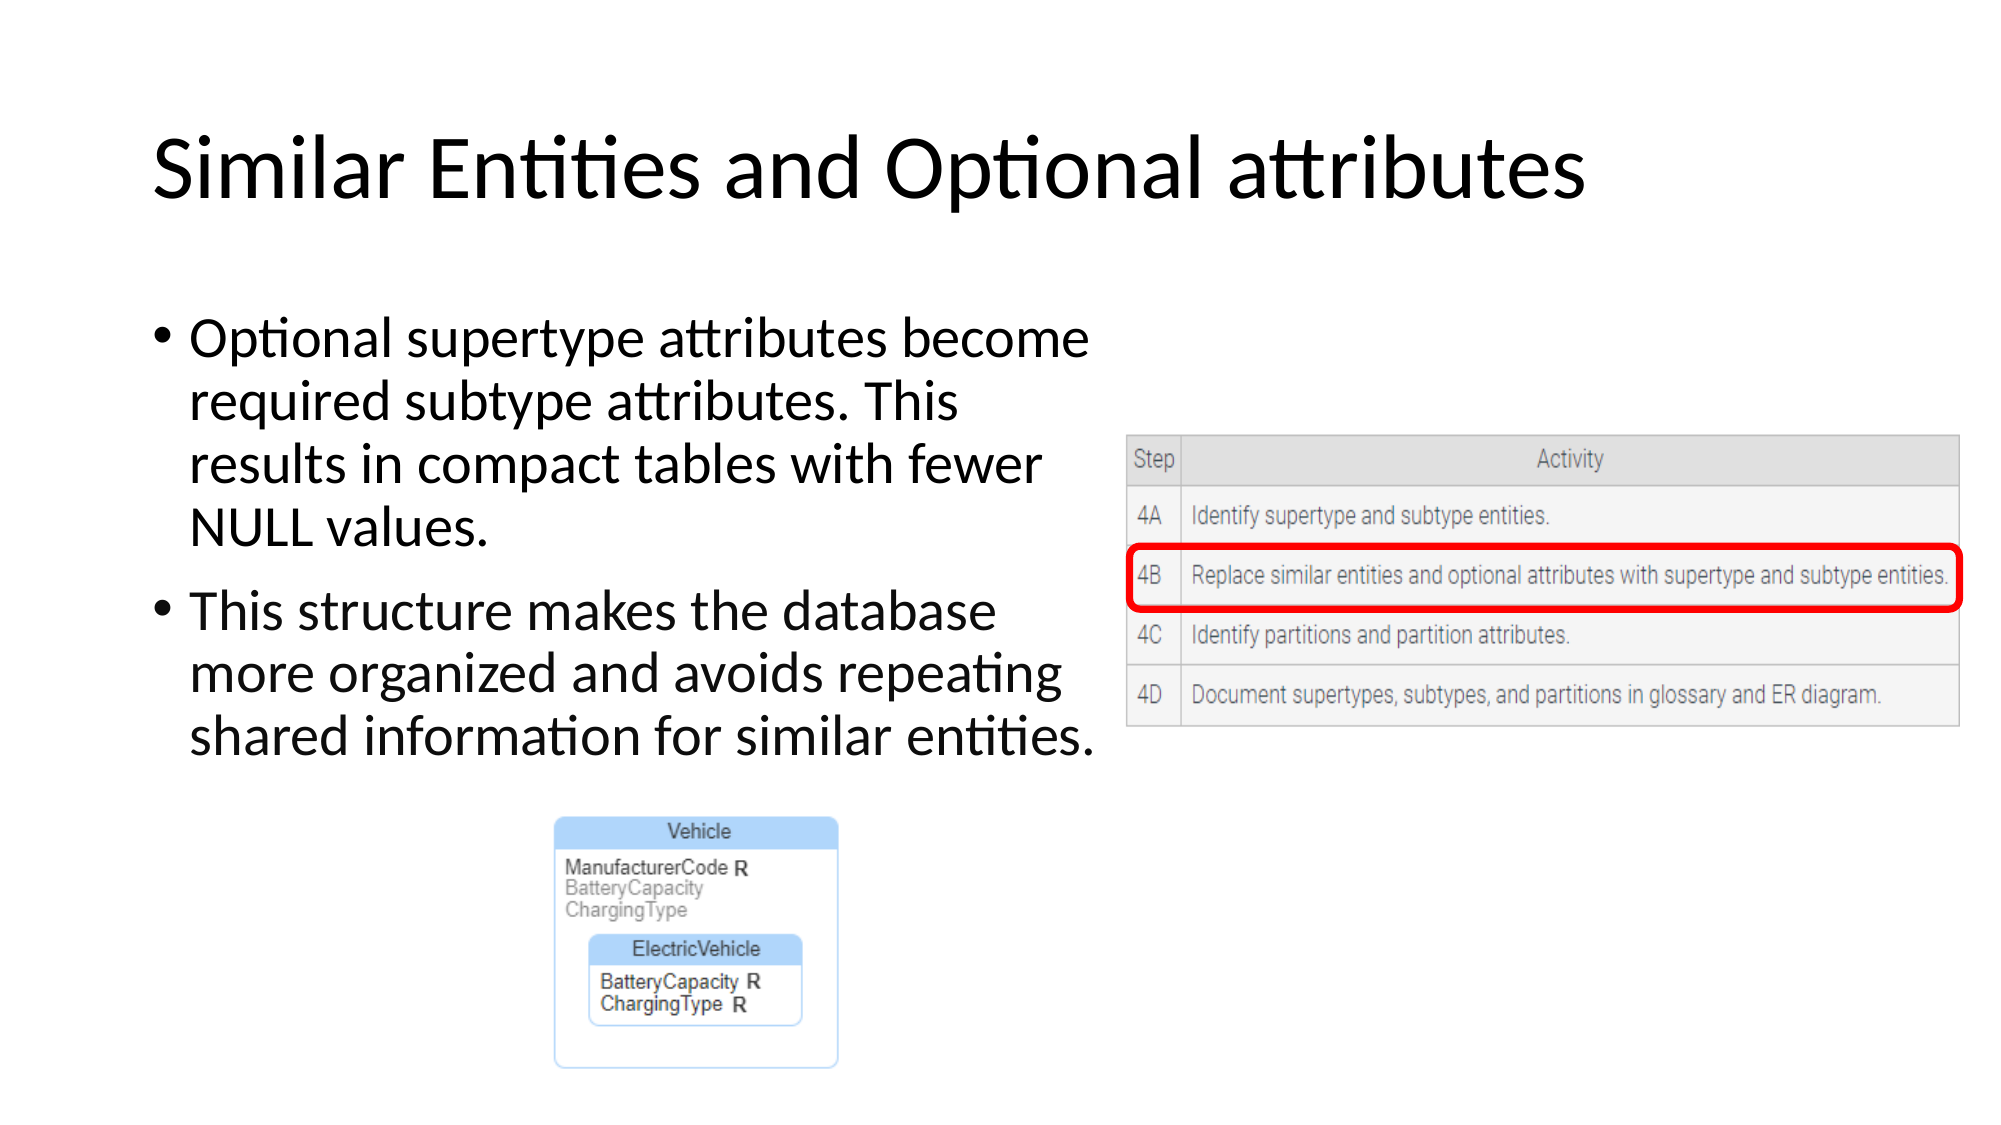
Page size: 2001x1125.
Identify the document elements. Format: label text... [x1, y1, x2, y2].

title Similar Entities and Optional attributes [137, 59, 1863, 278]
list Optional supertype attributes become required subtype attributes. This results in compact tables with fewer NULL values. This structure makes the database more organized and avoids repeating shared information for similar entities. [137, 299, 1130, 1014]
picture [1121, 427, 1960, 738]
picture [537, 798, 879, 1083]
